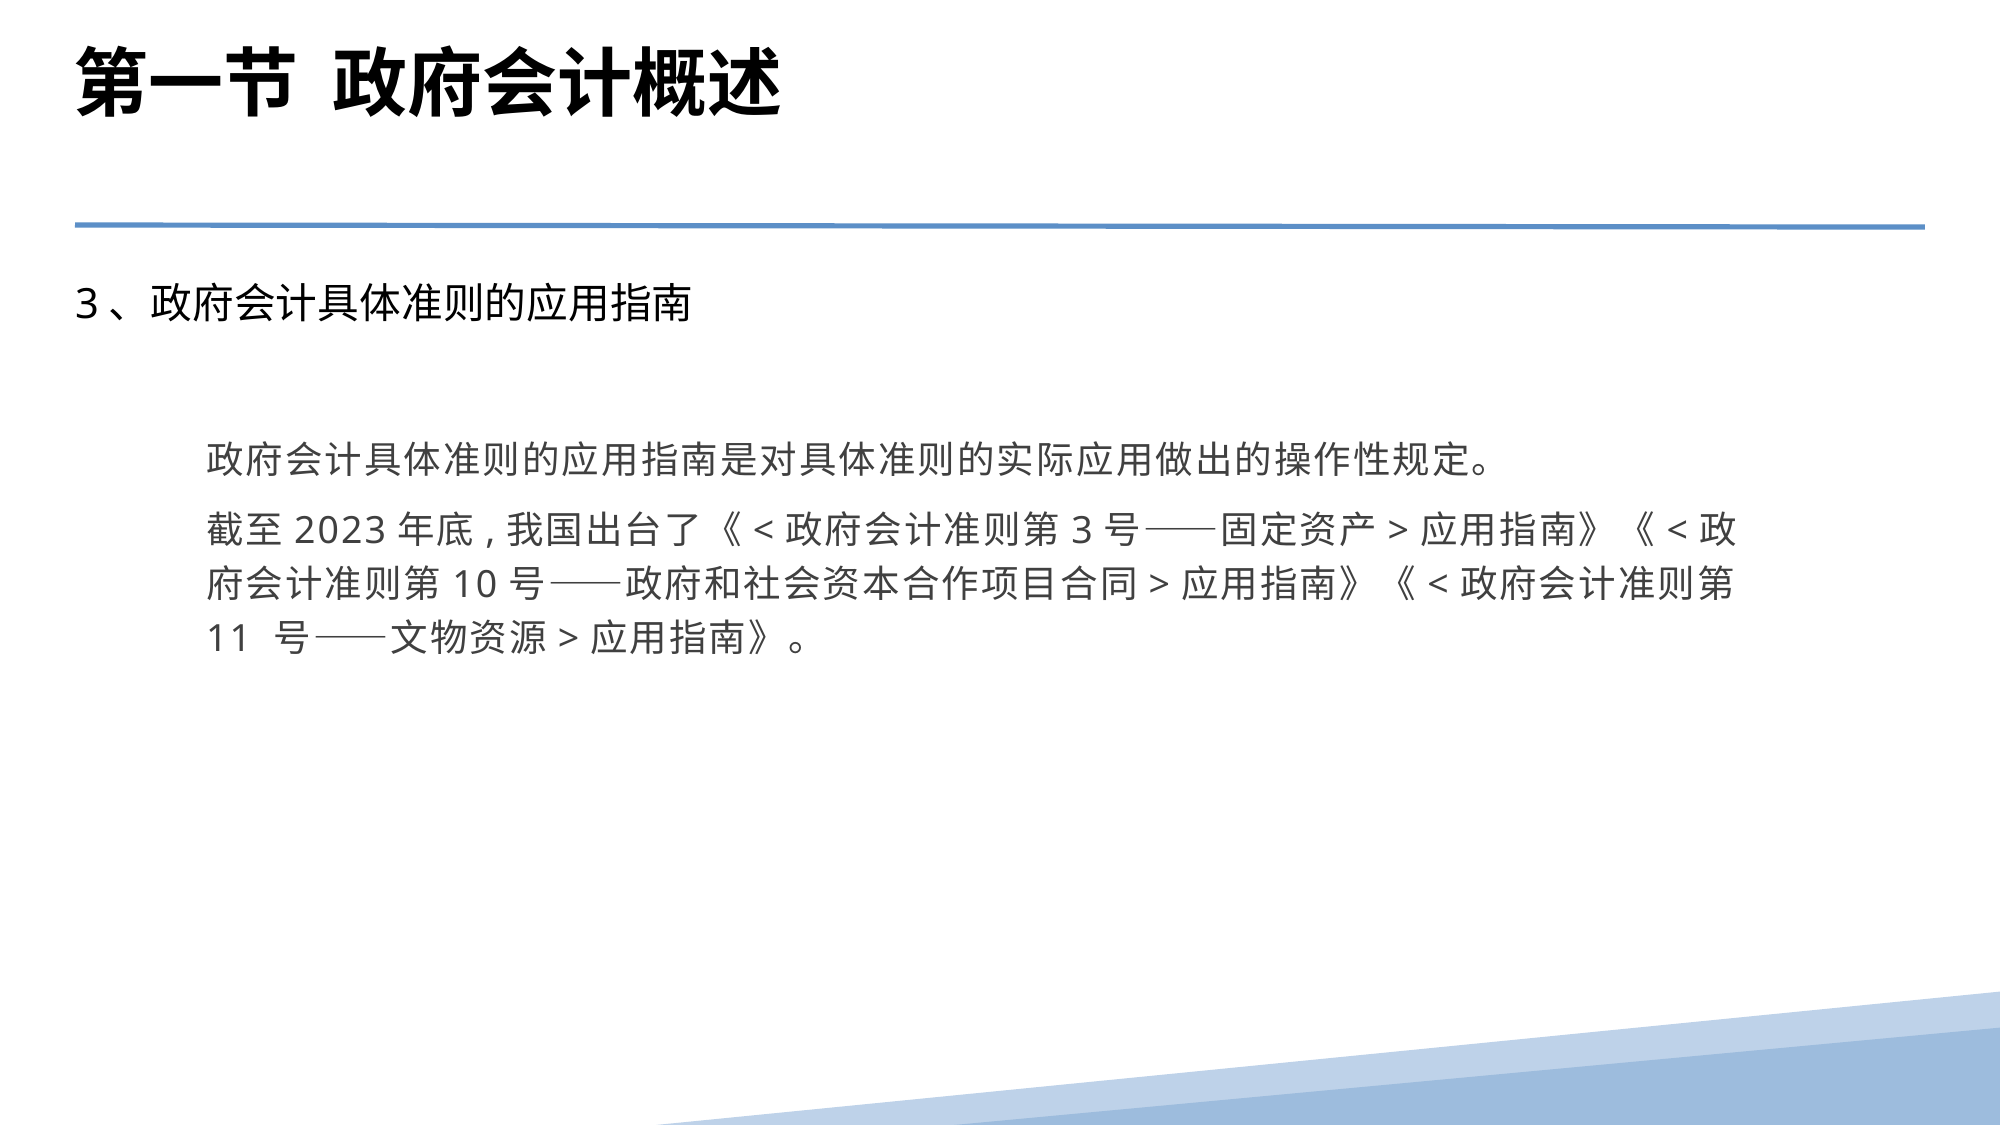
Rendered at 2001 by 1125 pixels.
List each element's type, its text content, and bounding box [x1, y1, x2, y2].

text_box 政府会计具体准则的应用指南是对具体准则的实际应用做出的操作性规定。 截至2023年底,我国出台了《<政府会计准则第3号——固定资产>应用指南》《<政府会计准则第10号——政府和社会资本合作项目合同>应用指南》《<政府会计准则第 11 号——文物资源>应用指南》。 [195, 413, 1761, 956]
text_box 3、政府会计具体准则的应用指南 [75, 267, 1925, 342]
text_box 第一节 政府会计概述 [73, 24, 1924, 125]
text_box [656, 991, 2000, 1125]
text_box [74, 224, 1925, 228]
